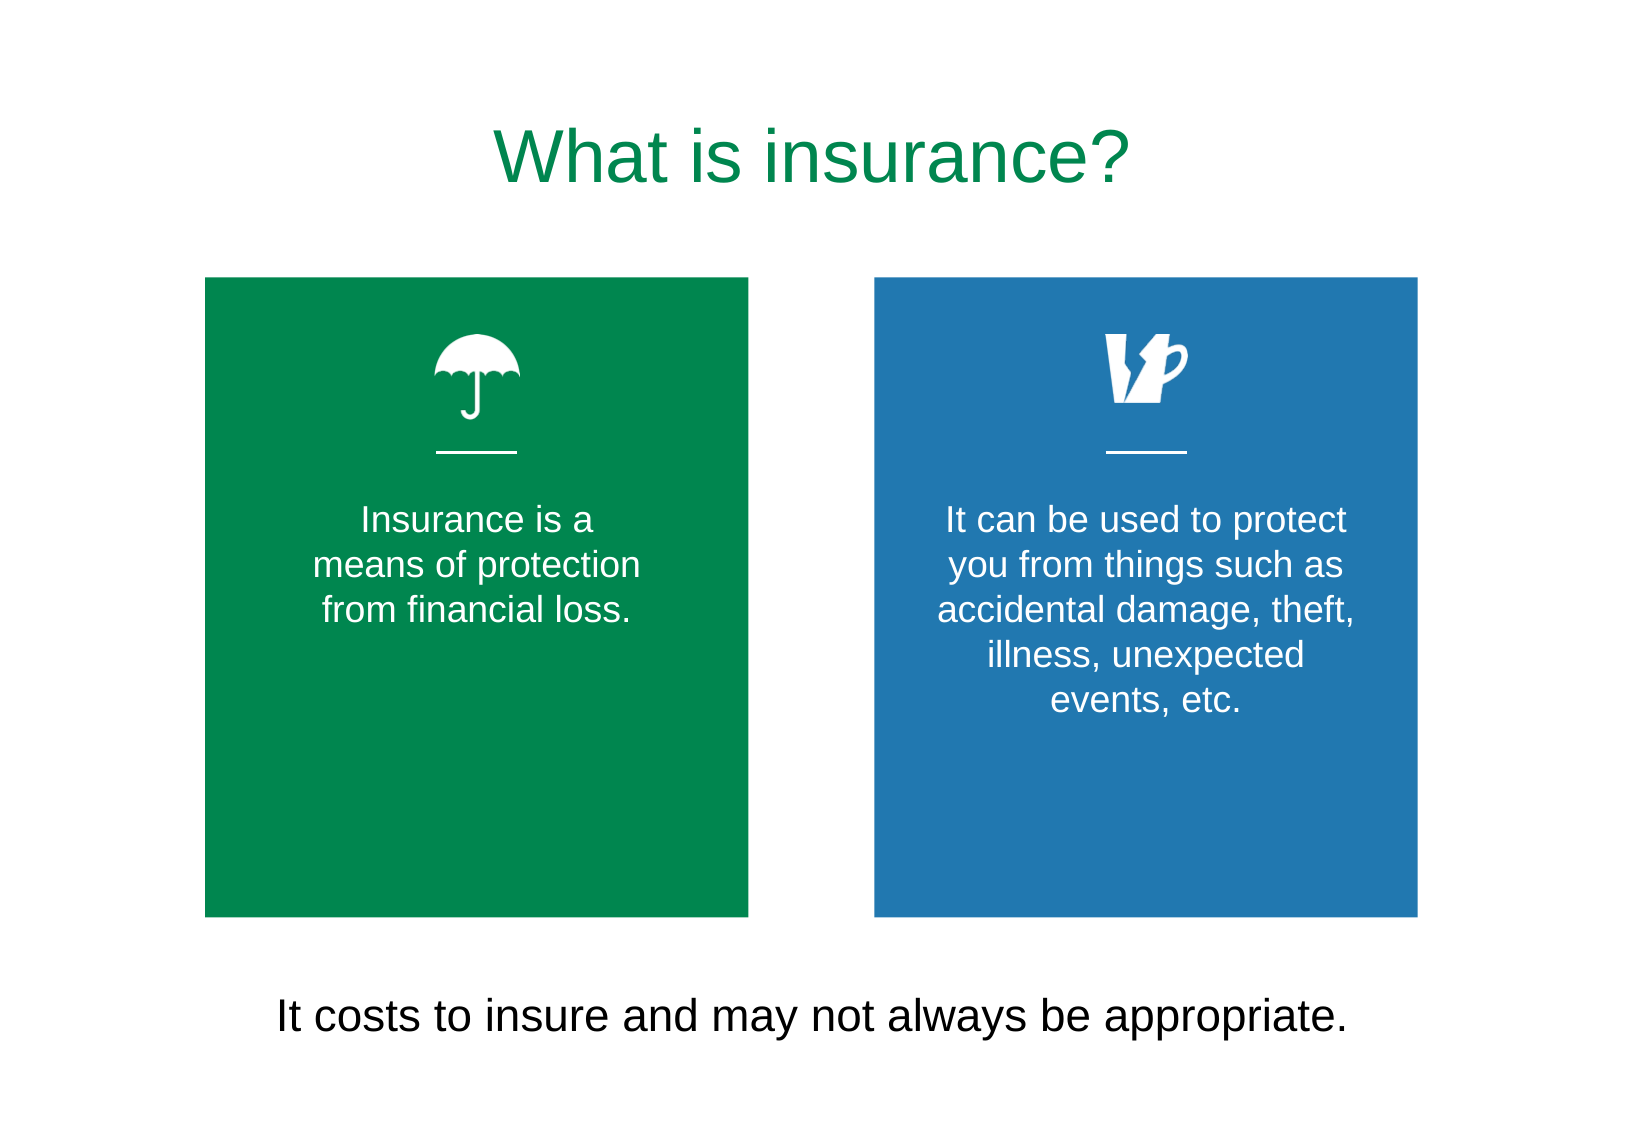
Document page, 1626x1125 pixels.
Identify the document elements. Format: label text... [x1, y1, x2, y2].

picture [1104, 334, 1188, 404]
text_box [203, 275, 751, 919]
text_box It costs to insure and may not always be appropriate. [0, 985, 1625, 1041]
picture [433, 334, 520, 420]
title What is insurance? [0, 118, 1625, 229]
text_box It can be used to protect you from things such as accidental damage, theft, illness, unexpected events, etc. [915, 487, 1378, 728]
text_box Insurance is a means of protection from financial loss. [291, 487, 663, 638]
text_box [872, 275, 1420, 919]
